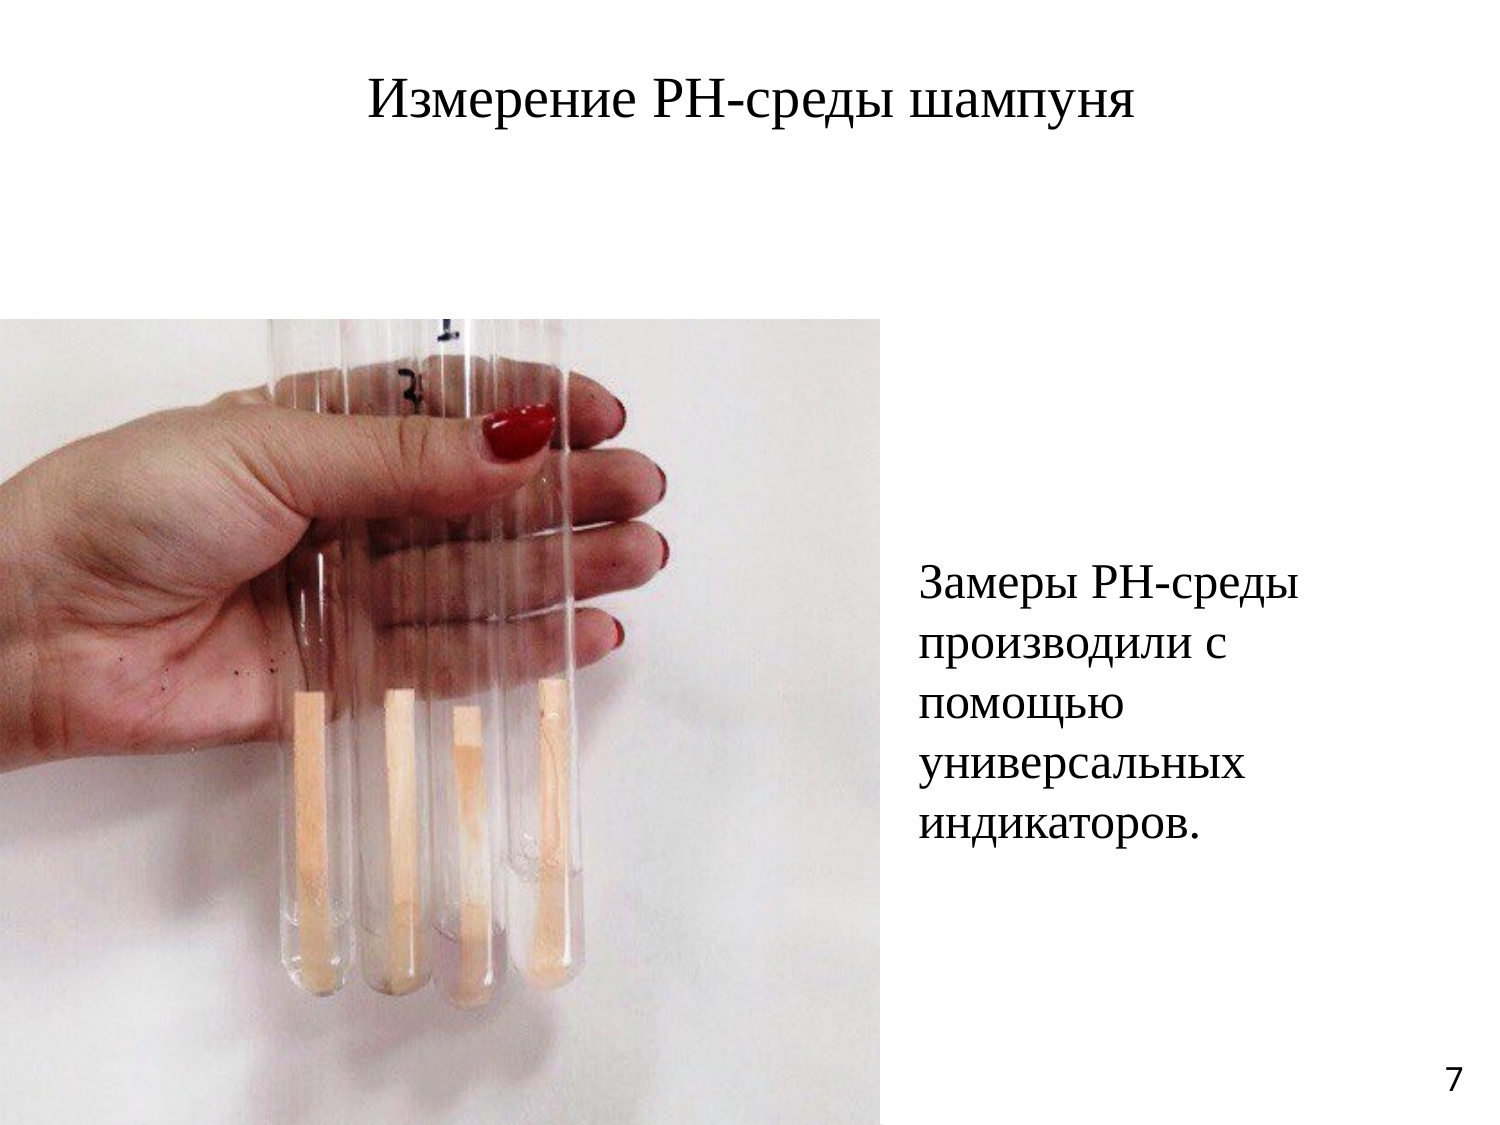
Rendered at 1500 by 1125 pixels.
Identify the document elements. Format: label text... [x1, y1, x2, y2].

text_box Замеры РН-среды производили с помощью универсальных индикаторов. [903, 491, 1412, 906]
slide_number 7 [1418, 1051, 1479, 1112]
picture [0, 319, 880, 1125]
text_box Измерение PH-среды шампуня [88, 30, 1415, 158]
